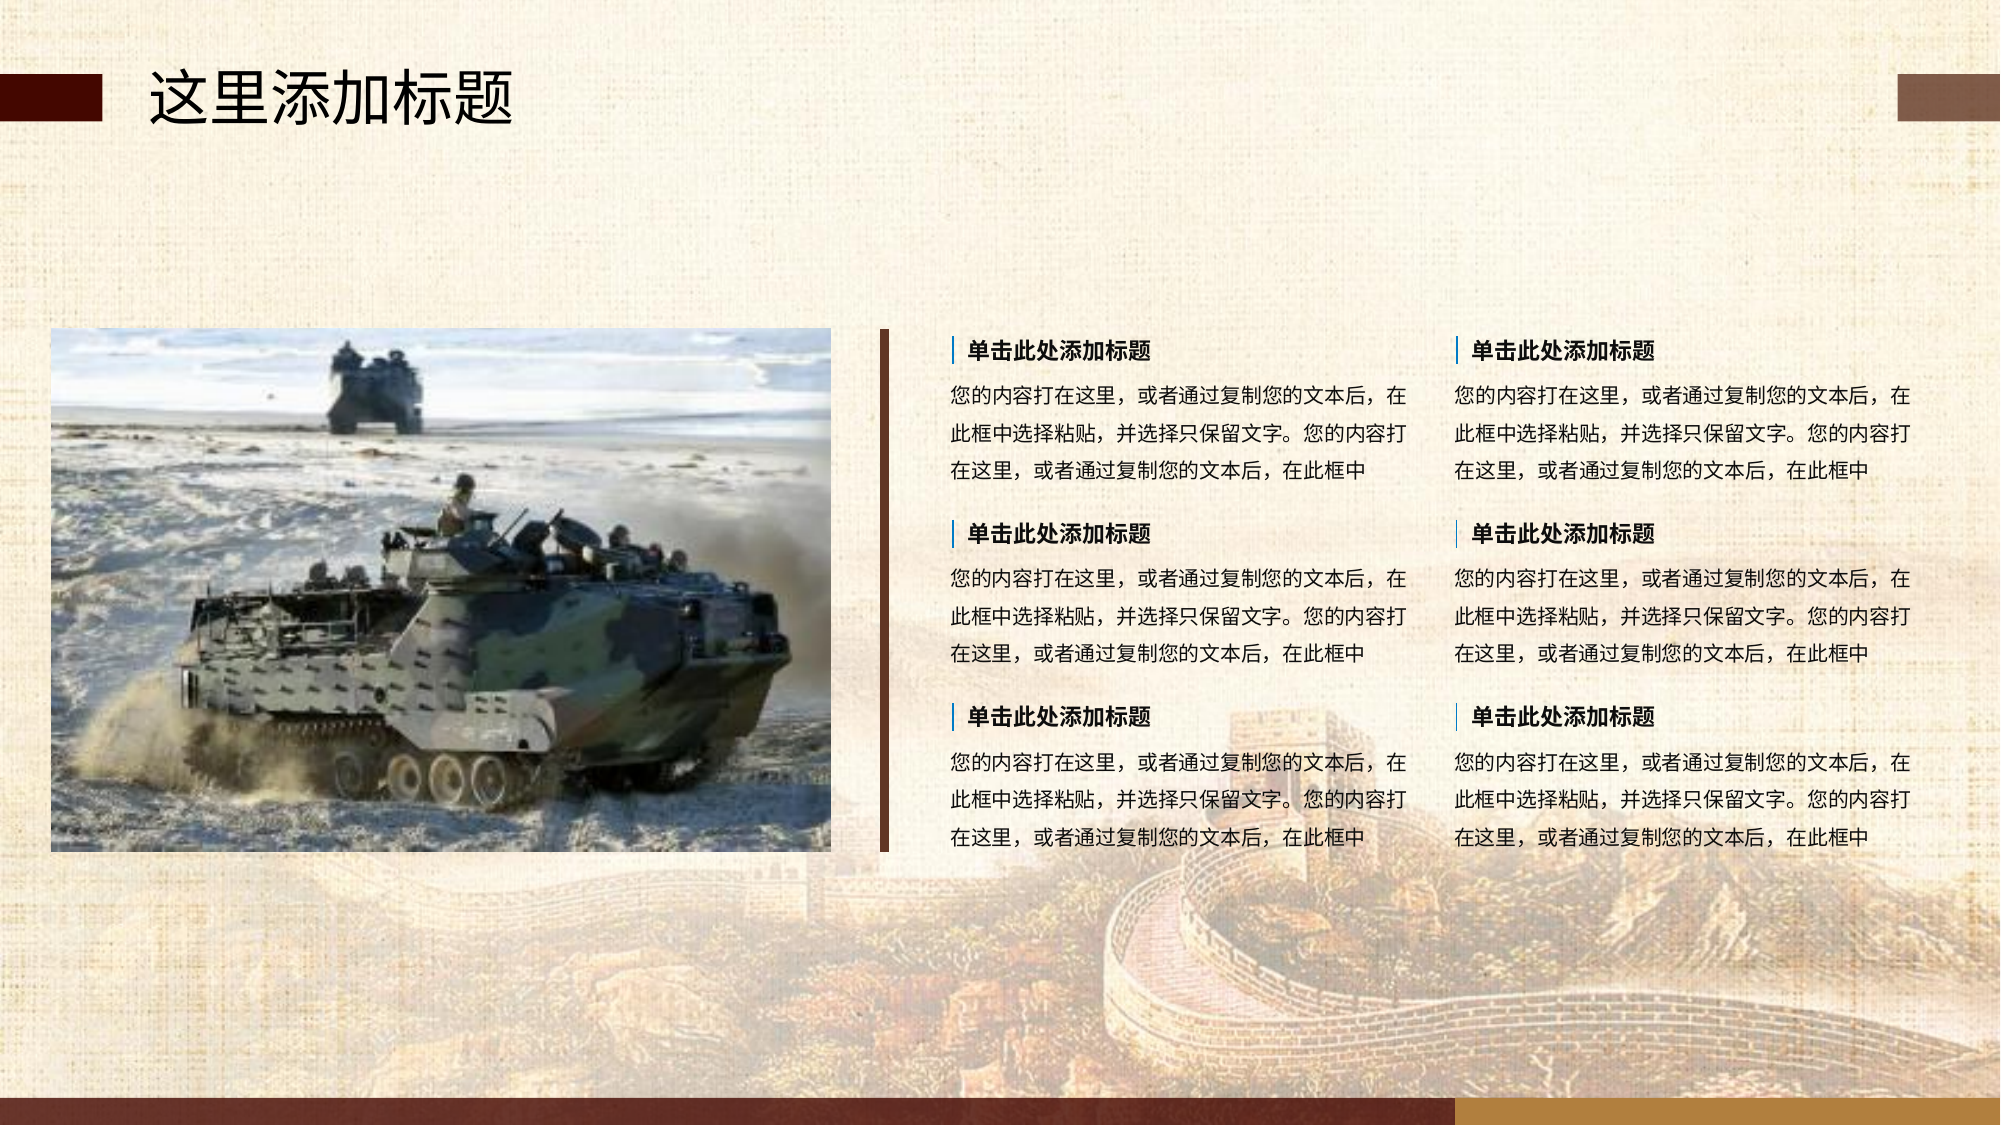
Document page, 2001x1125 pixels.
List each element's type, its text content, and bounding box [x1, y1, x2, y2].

text_box 这里添加标题 [133, 52, 622, 141]
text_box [935, 512, 1436, 674]
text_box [1439, 512, 1940, 674]
text_box [1454, 1097, 2000, 1125]
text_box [1439, 695, 1940, 857]
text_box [935, 695, 1436, 857]
text_box [0, 1097, 1454, 1125]
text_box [935, 329, 1436, 491]
text_box [0, 73, 103, 122]
text_box [1897, 73, 2000, 122]
picture [0, 0, 2001, 1125]
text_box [1439, 329, 1940, 491]
